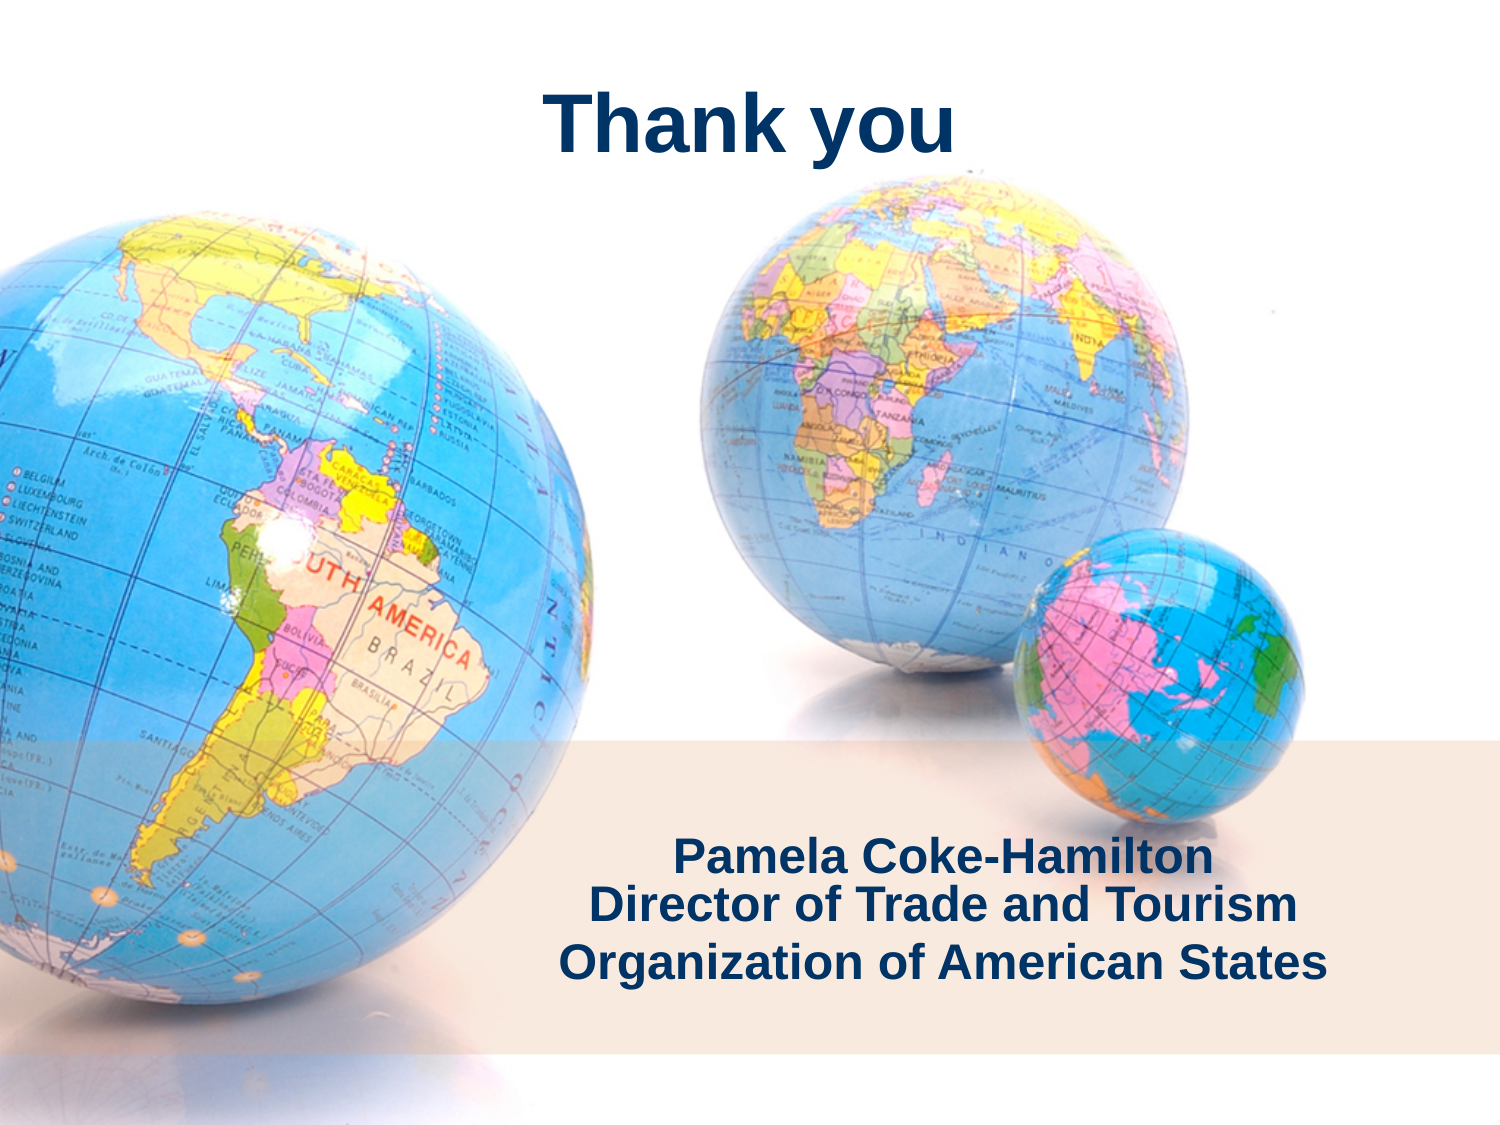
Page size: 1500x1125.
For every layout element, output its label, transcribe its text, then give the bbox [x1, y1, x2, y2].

text_box Pamela Coke-Hamilton Director of Trade and Tourism Organization of American States [412, 837, 1475, 988]
picture [0, 0, 1500, 1125]
title Thank you [24, 37, 1476, 201]
